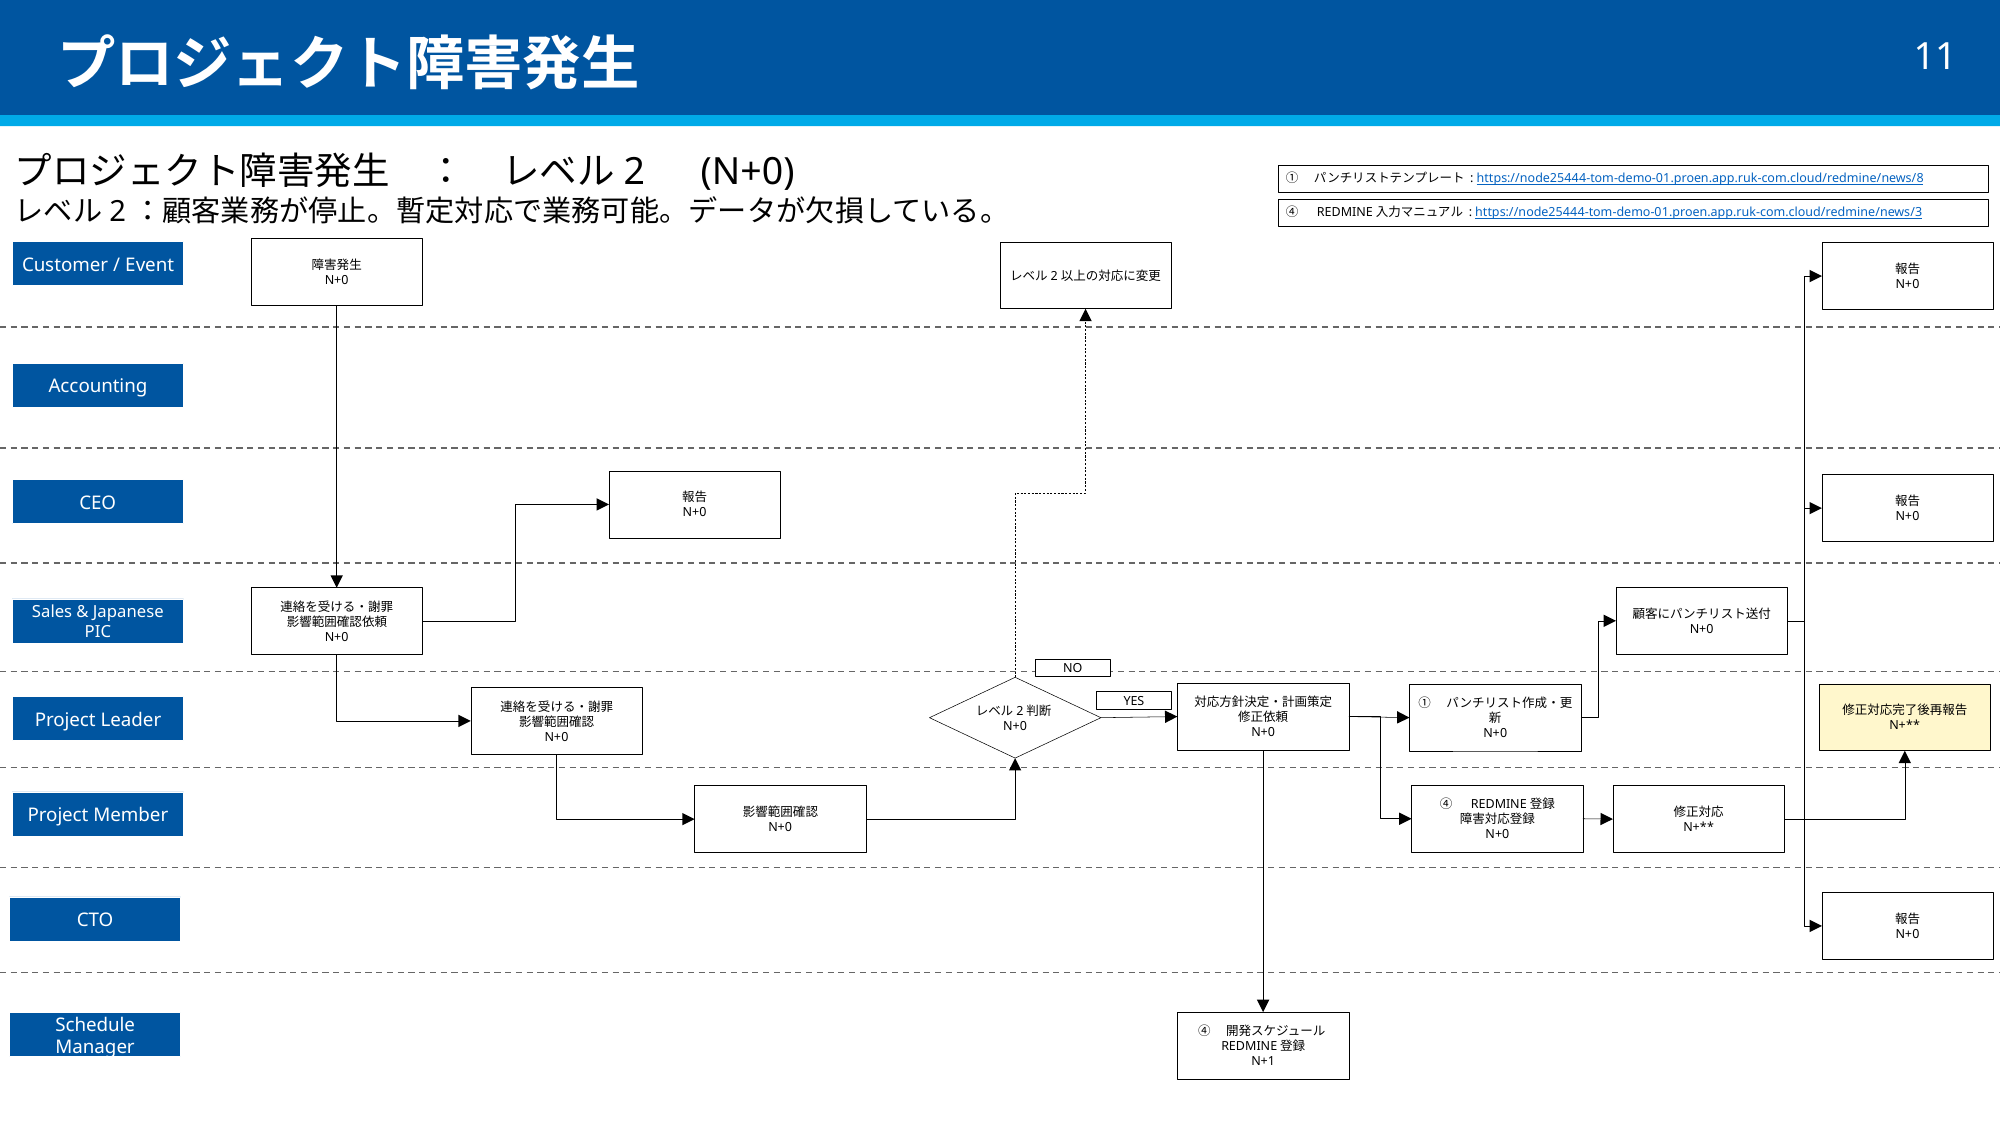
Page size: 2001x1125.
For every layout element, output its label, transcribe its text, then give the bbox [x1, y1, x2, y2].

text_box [1580, 620, 1616, 718]
text_box ④ REDMINE登録 障害対応登録 N+0 [1411, 785, 1583, 853]
text_box レベル2判断N+0 [929, 677, 1101, 758]
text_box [1784, 750, 1905, 820]
text_box 報告 N+0 [1821, 892, 1994, 960]
text_box 連絡を受ける・謝罪 影響範囲確認依頼 N+0 [251, 587, 422, 655]
text_box 影響範囲確認 N+0 [694, 785, 867, 853]
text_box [370, 620, 437, 755]
text_box NO [1035, 658, 1111, 671]
text_box 対応方針決定・計画策定 修正依頼 N+0 [1177, 683, 1349, 750]
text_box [1348, 716, 1412, 819]
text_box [866, 758, 1016, 820]
text_box NO [1035, 672, 1111, 677]
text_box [865, 457, 1235, 529]
text_box 障害発生 N+0 [251, 238, 423, 306]
text_box Project Leader [12, 696, 184, 741]
text_box 修正対応完了後再報告 N+** [1822, 683, 1991, 751]
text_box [1787, 508, 1822, 620]
text_box Sales & Japanese PIC [12, 598, 184, 643]
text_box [1787, 620, 1822, 750]
text_box Project Member [12, 791, 184, 836]
text_box Customer / Event [12, 241, 184, 286]
text_box 顧客にパンチリスト送付 N+0 [1615, 587, 1787, 655]
text_box ④ 開発スケジュールREDMINE登録 N+1 [1177, 1012, 1349, 1079]
text_box Schedule Manager [9, 1012, 181, 1057]
text_box CTO [9, 896, 181, 941]
title プロジェクト障害発生 [42, 17, 1768, 97]
text_box 報告 N+0 [1821, 242, 1994, 310]
text_box レベル2以上の対応に変更 [999, 241, 1172, 309]
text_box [422, 504, 609, 622]
text_box ④ REDMINE入力マニュアル : https://node25444-tom-demo-01.proen.app.ruk-com.cloud/redmine/news/3 [1278, 199, 1989, 227]
text_box 連絡を受ける・謝罪 影響範囲確認 N+0 [470, 687, 643, 755]
text_box ① パンチリスト作成・更新 N+0 [1409, 684, 1581, 752]
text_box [1787, 276, 1822, 508]
text_box 報告 N+0 [608, 471, 781, 538]
text_box YES [1096, 691, 1172, 709]
text_box 報告 N+0 [1822, 474, 1994, 542]
text_box ① パンチリストテンプレート : https://node25444-tom-demo-01.proen.app.ruk-com.cloud/redmine/news/8 [1278, 165, 1989, 193]
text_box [1787, 820, 1822, 926]
text_box 修正対応 N+** [1612, 785, 1785, 853]
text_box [593, 717, 658, 856]
text_box Accounting [12, 363, 184, 408]
text_box プロジェクト障害発生 ： レベル2 (N+0) レベル2：顧客業務が停止。暫定対応で業務可能。データが欠損している。 [0, 139, 1156, 235]
text_box CEO [12, 479, 184, 524]
